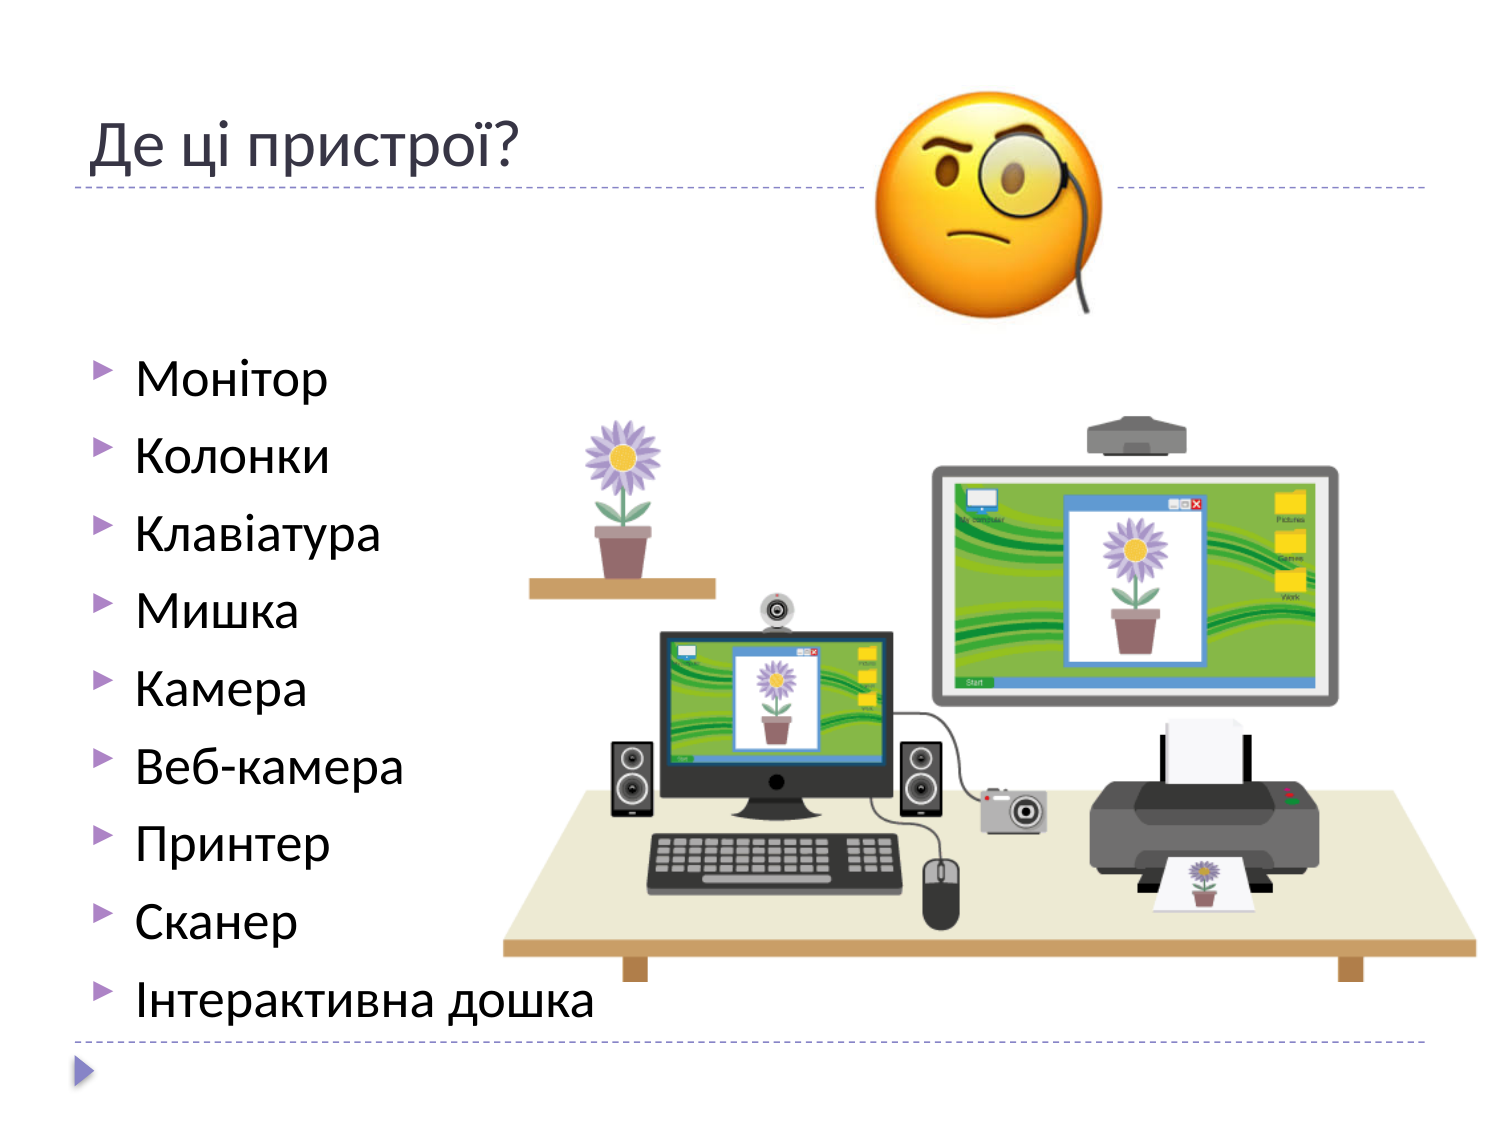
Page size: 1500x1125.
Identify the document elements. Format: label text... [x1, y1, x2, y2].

list Монітор Колонки Клавіатура Мишка Камера Веб-камера Принтер Сканер Інтерактивна дошка [75, 334, 1425, 1040]
picture [478, 407, 1500, 982]
picture [864, 85, 1114, 335]
title Де ці пристрої? [75, 24, 1425, 188]
